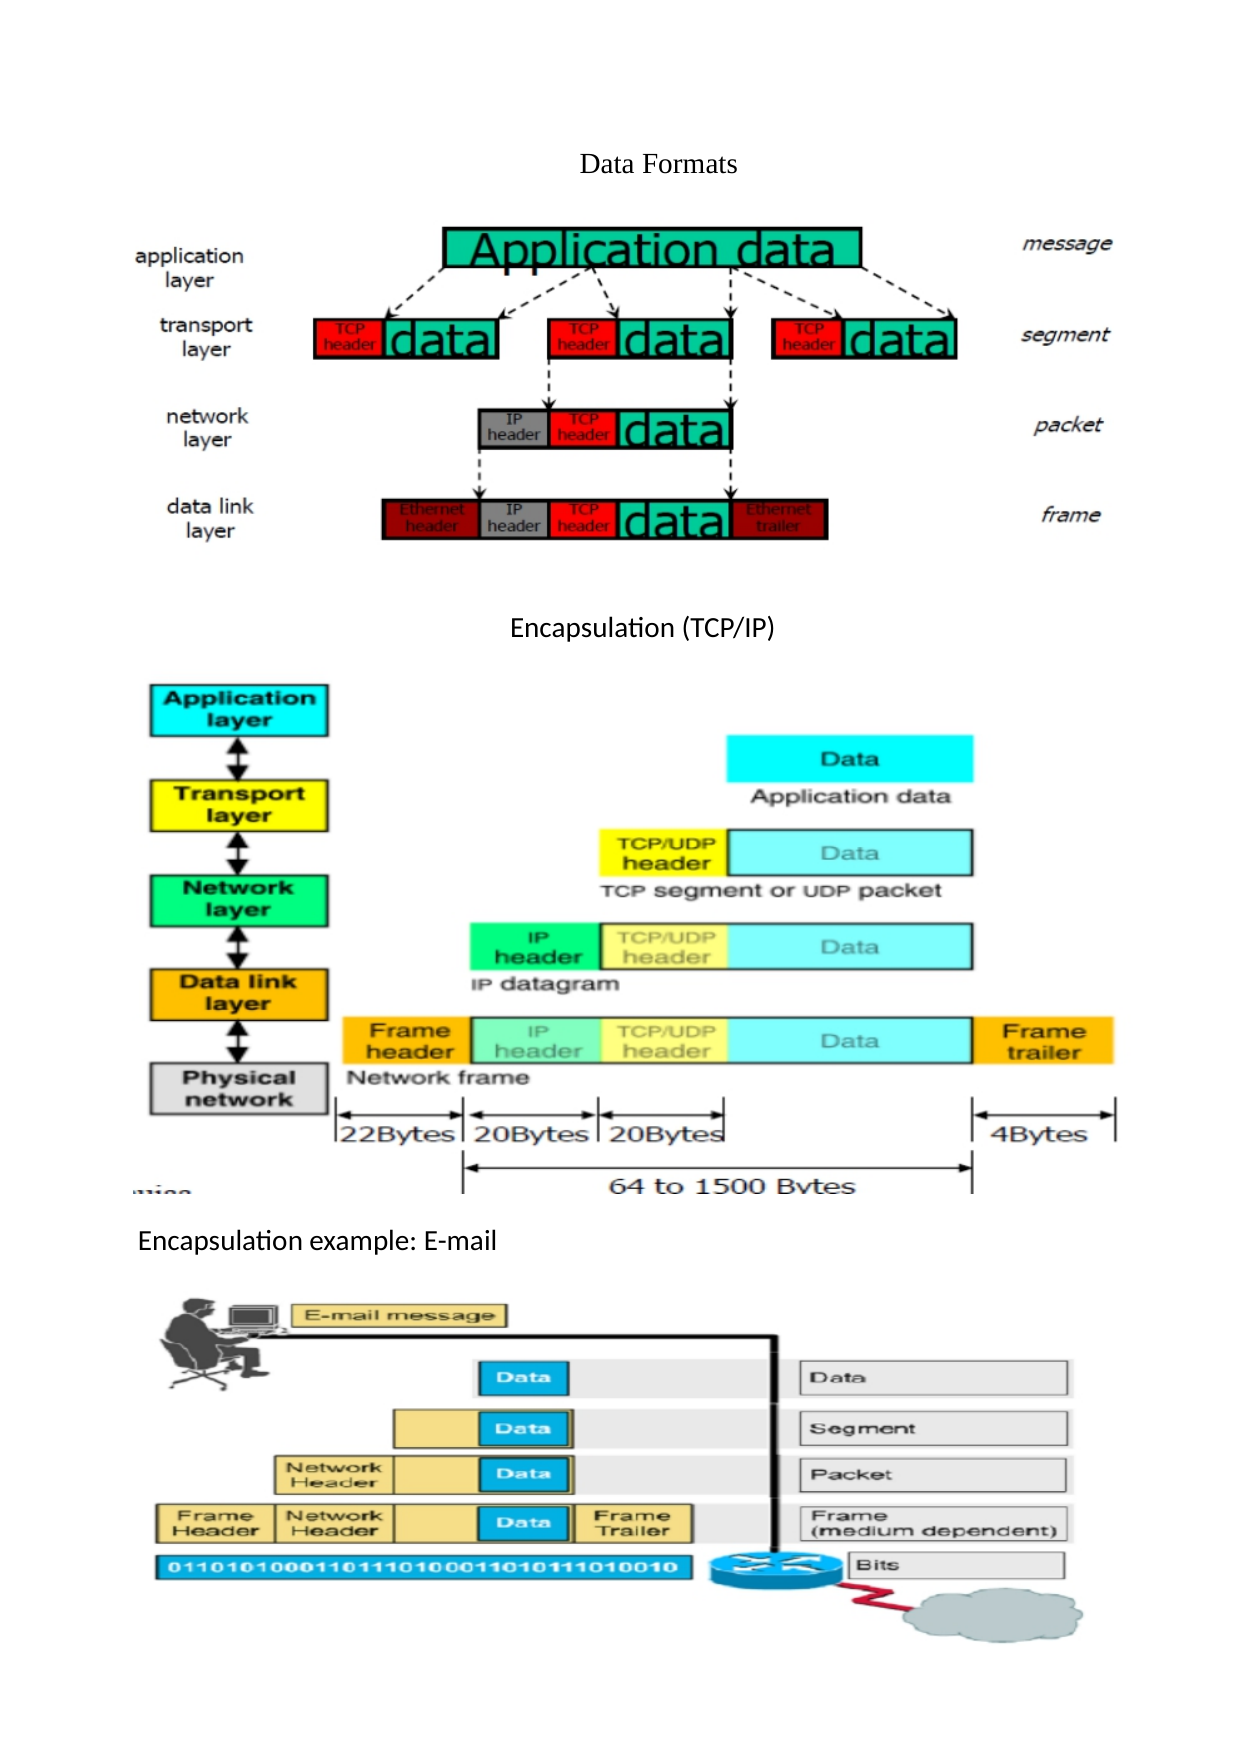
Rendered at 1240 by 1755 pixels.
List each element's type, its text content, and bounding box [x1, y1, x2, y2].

text_box Data Formats Encapsulation (TCP/IP) [510, 616, 776, 644]
picture [133, 178, 1149, 608]
picture [132, 667, 1159, 1194]
text_box Data Formats Encapsulation (TCP/IP) [510, 145, 776, 177]
picture [132, 1279, 1148, 1647]
text_box Encapsulation example: E-mail [138, 1227, 498, 1257]
